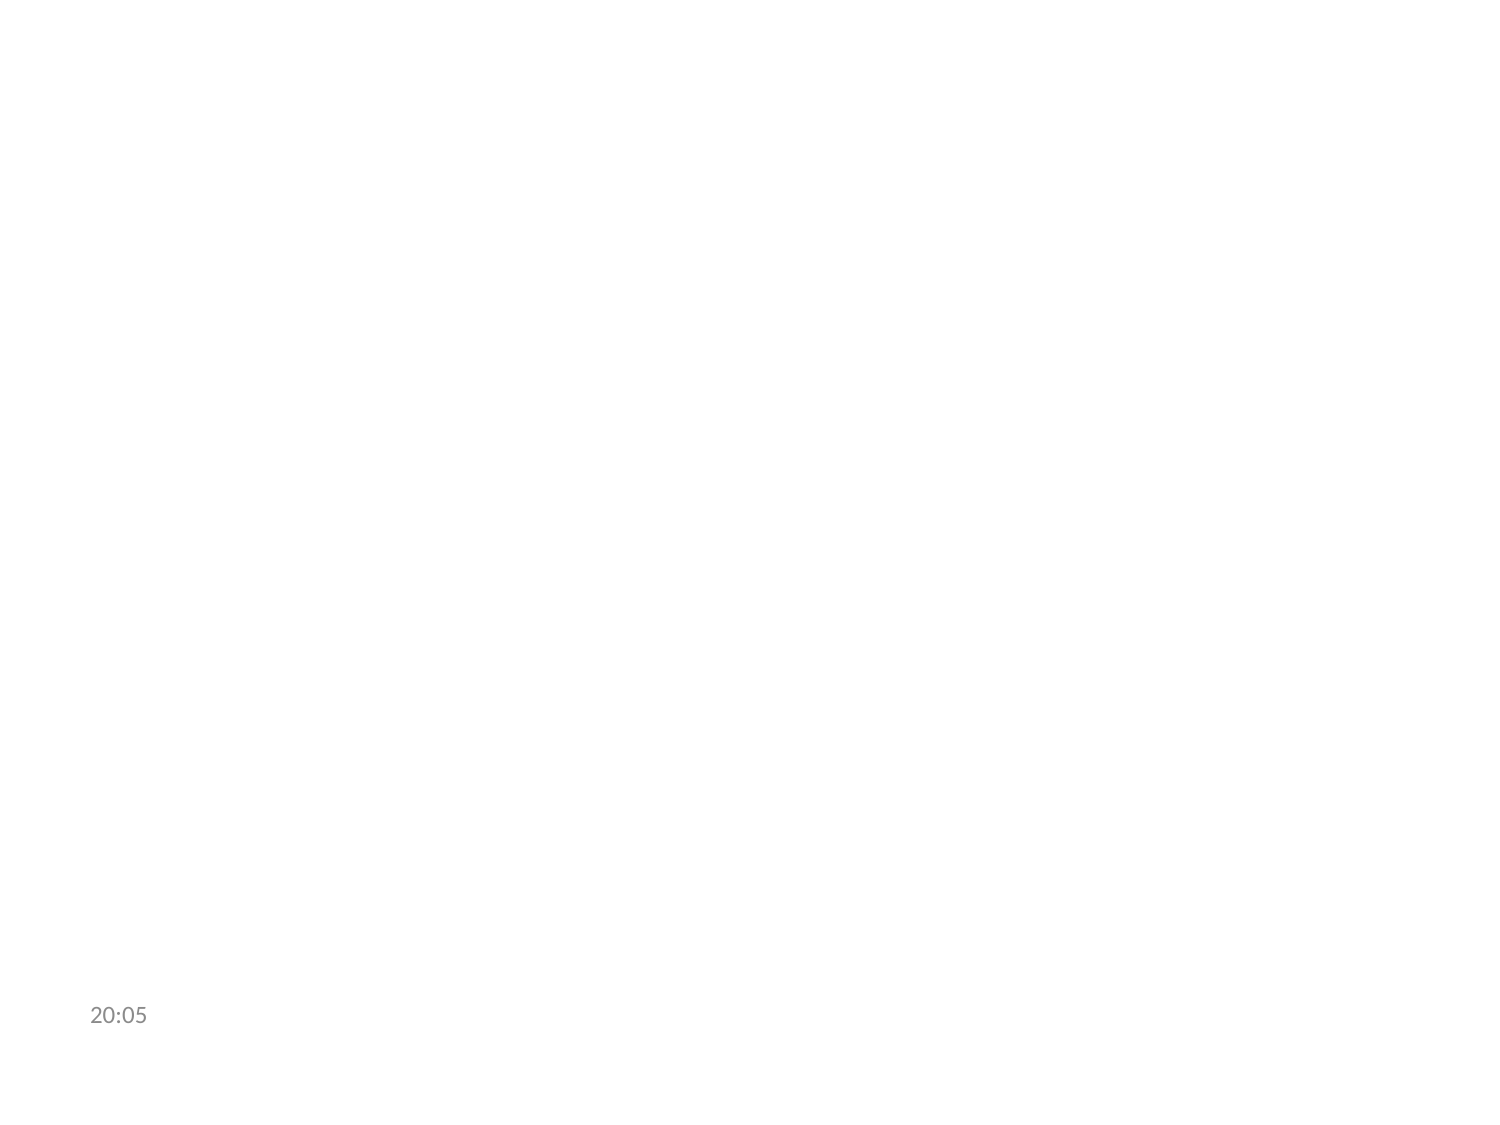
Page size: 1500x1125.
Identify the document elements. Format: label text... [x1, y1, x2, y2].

text_box 15:35 [75, 983, 425, 1044]
